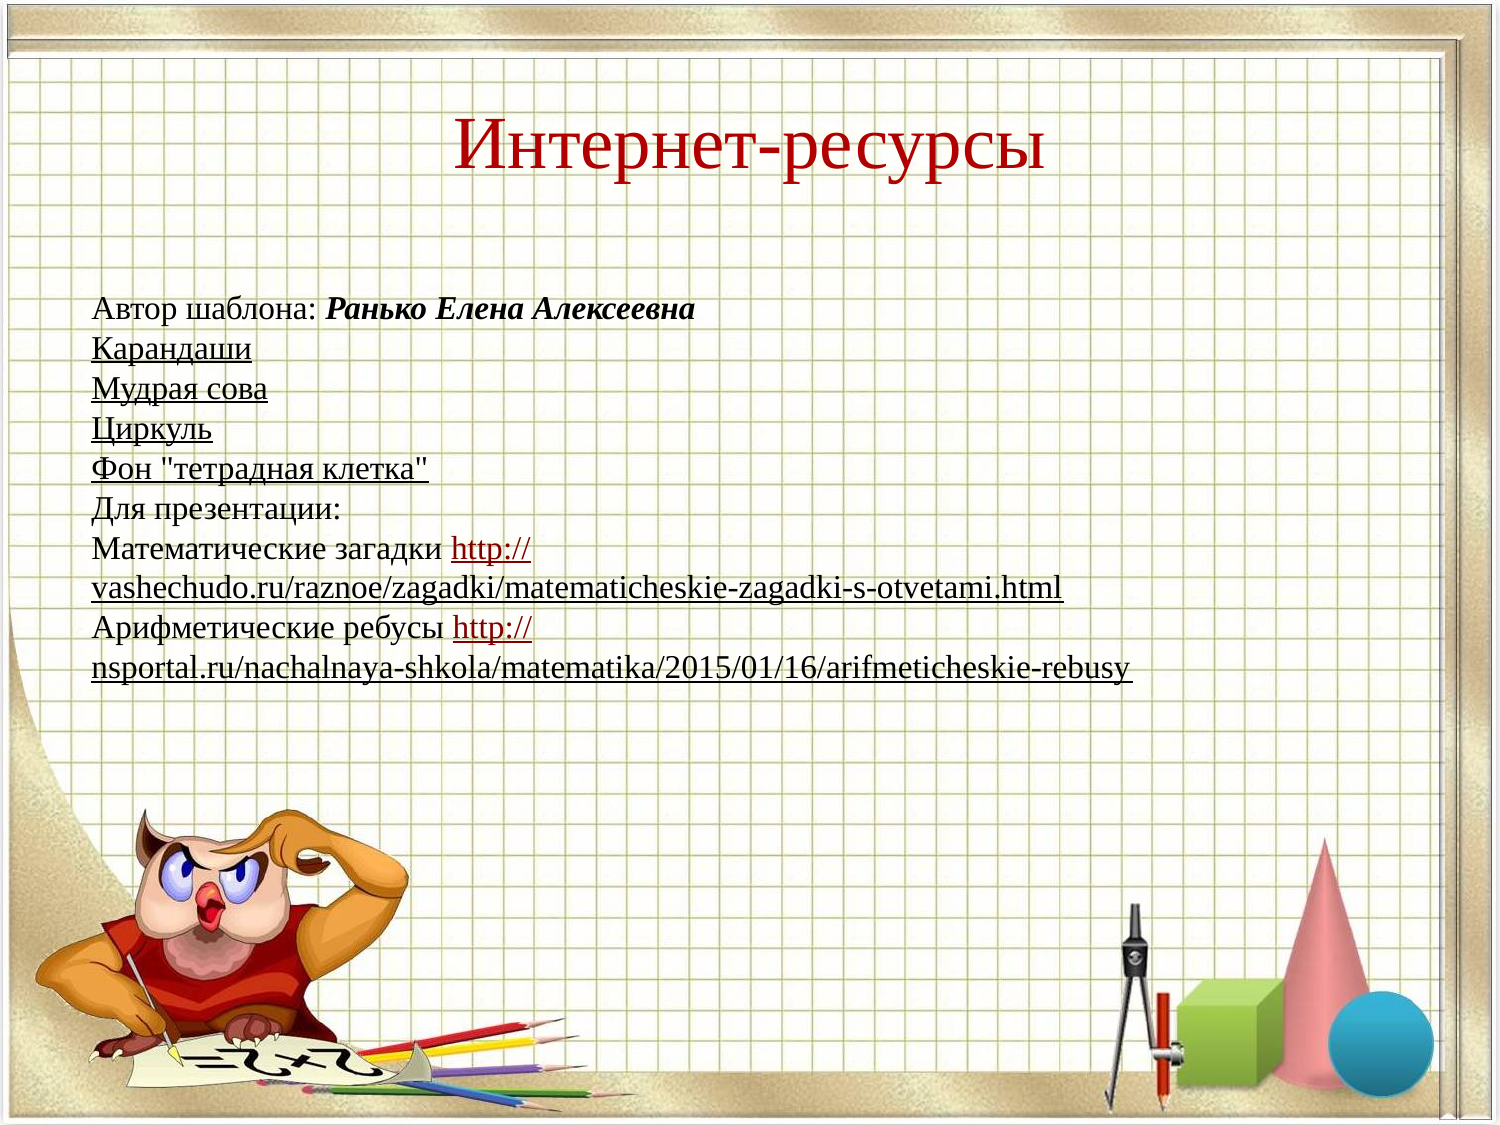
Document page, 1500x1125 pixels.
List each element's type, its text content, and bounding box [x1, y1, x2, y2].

title Интернет-ресурсы [74, 44, 1426, 233]
text_box Автор шаблона: Ранько Елена Алексеевна Карандаши Мудрая сова Циркуль Фон "тетрадная клетка" Для презентации: Математические загадки http://vashechudo.ru/raznoe/zagadki/matematicheskie-zagadki-s-otvetami.html Арифметические ребусы http://nsportal.ru/nachalnaya-shkola/matematika/2015/01/16/arifmeticheskie-rebusy [76, 278, 1318, 733]
picture [0, 0, 1500, 1125]
